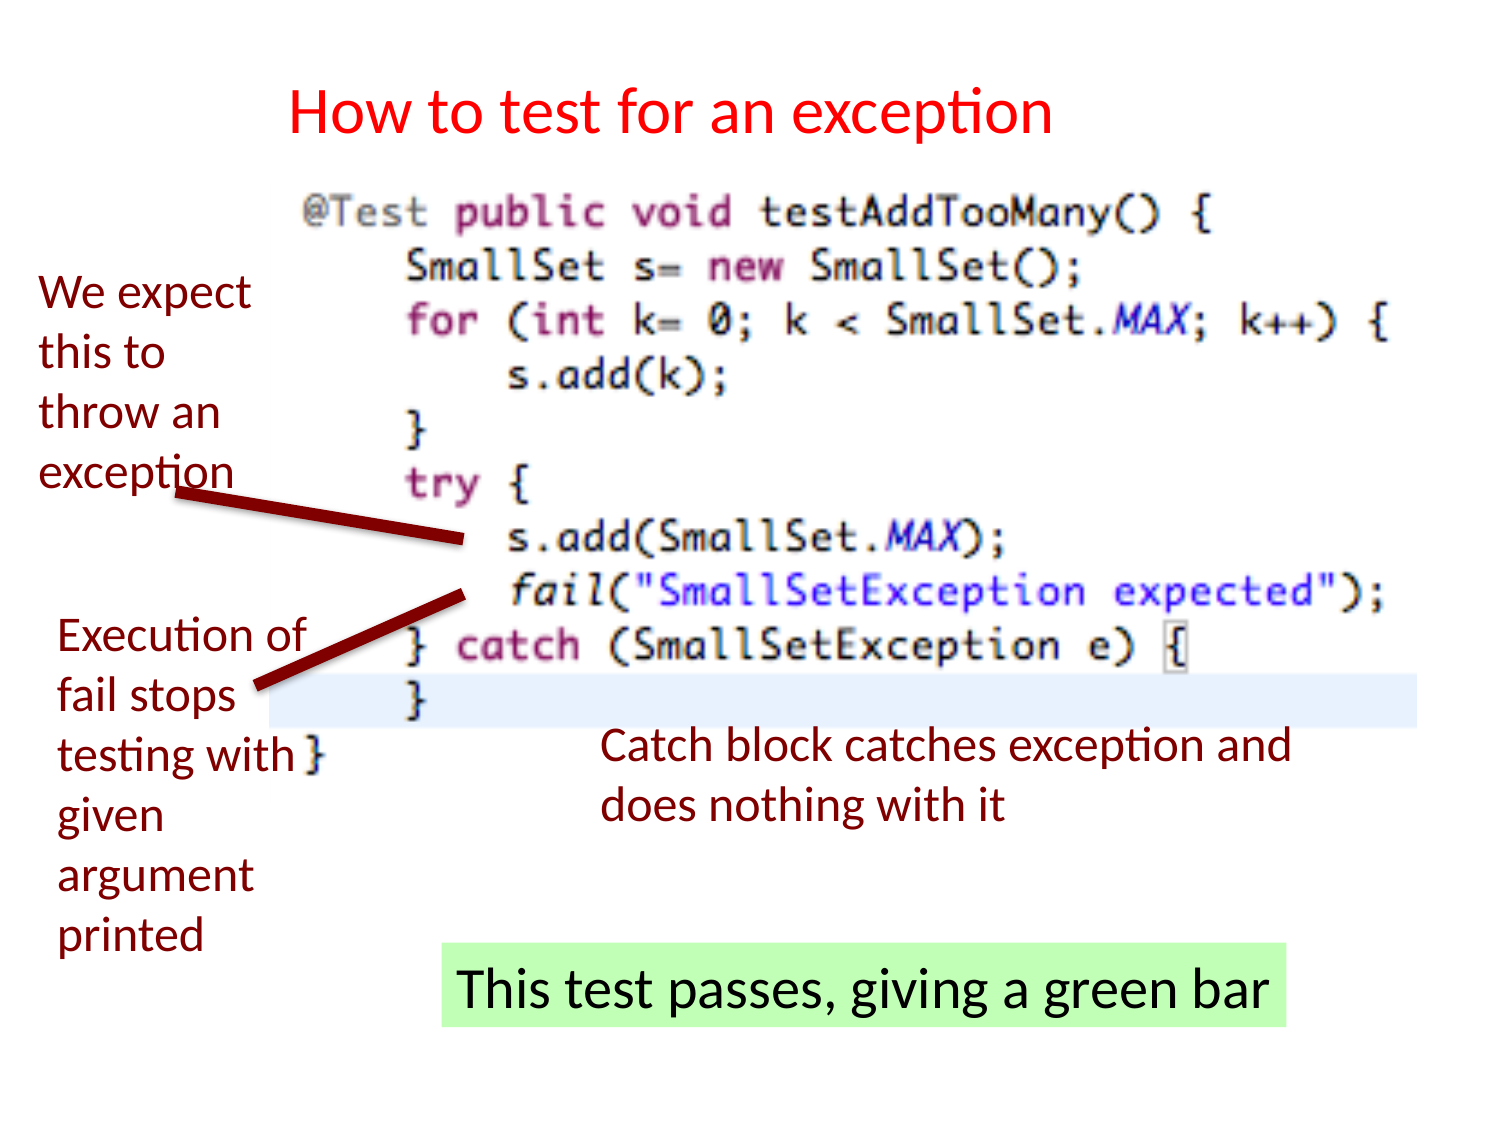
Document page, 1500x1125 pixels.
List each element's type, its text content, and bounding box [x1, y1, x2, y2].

text_box We expect this to throw an exception [23, 251, 263, 507]
text_box Catch block catches exception and does nothing with it [585, 814, 1323, 839]
text_box How to test for an exception [273, 59, 1071, 155]
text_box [175, 491, 464, 540]
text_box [254, 593, 464, 687]
picture [268, 184, 1417, 806]
text_box This test passes, giving a green bar [441, 942, 1287, 1028]
text_box Execution of fail stops testing with given argument printed [42, 593, 328, 969]
